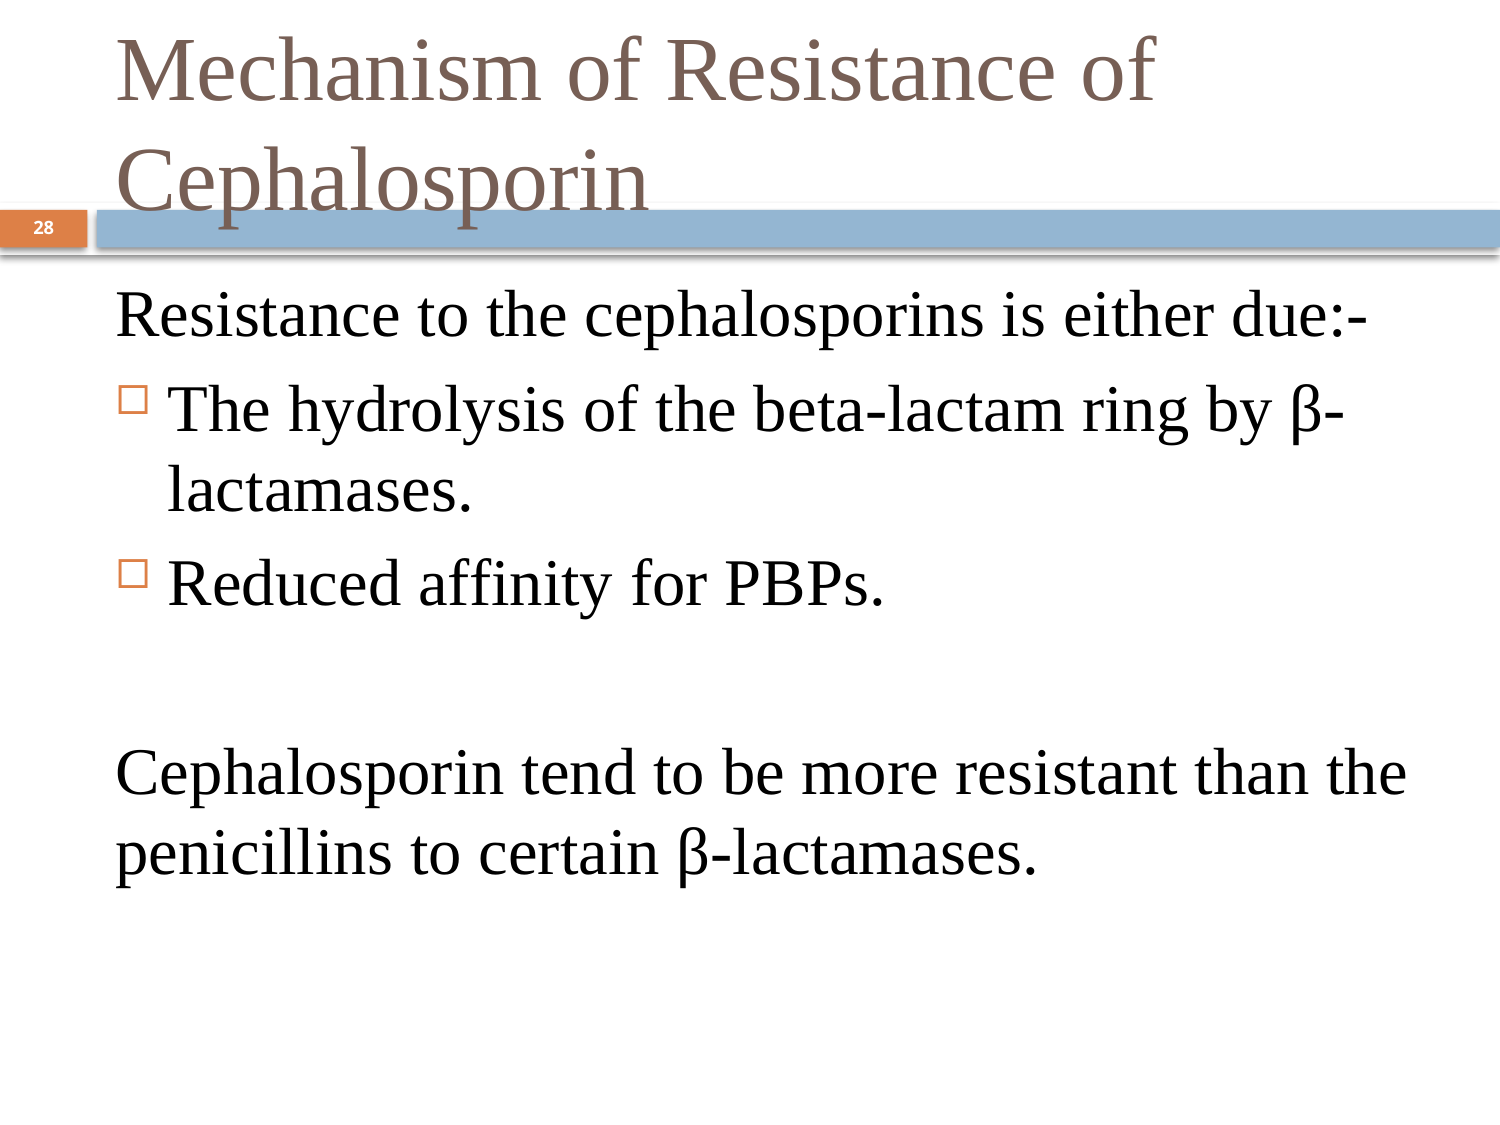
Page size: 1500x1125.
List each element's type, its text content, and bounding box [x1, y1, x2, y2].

title Mechanism of Resistance of Cephalosporin [100, 37, 1438, 200]
list Resistance to the cephalosporins is either due:- The hydrolysis of the beta-lactam ring by β-lactamases. Reduced affinity for PBPs. Cephalosporin tend to be more resistant than the penicillins to certain β-lactamases. [100, 262, 1438, 1000]
slide_number 28 [0, 208, 88, 249]
